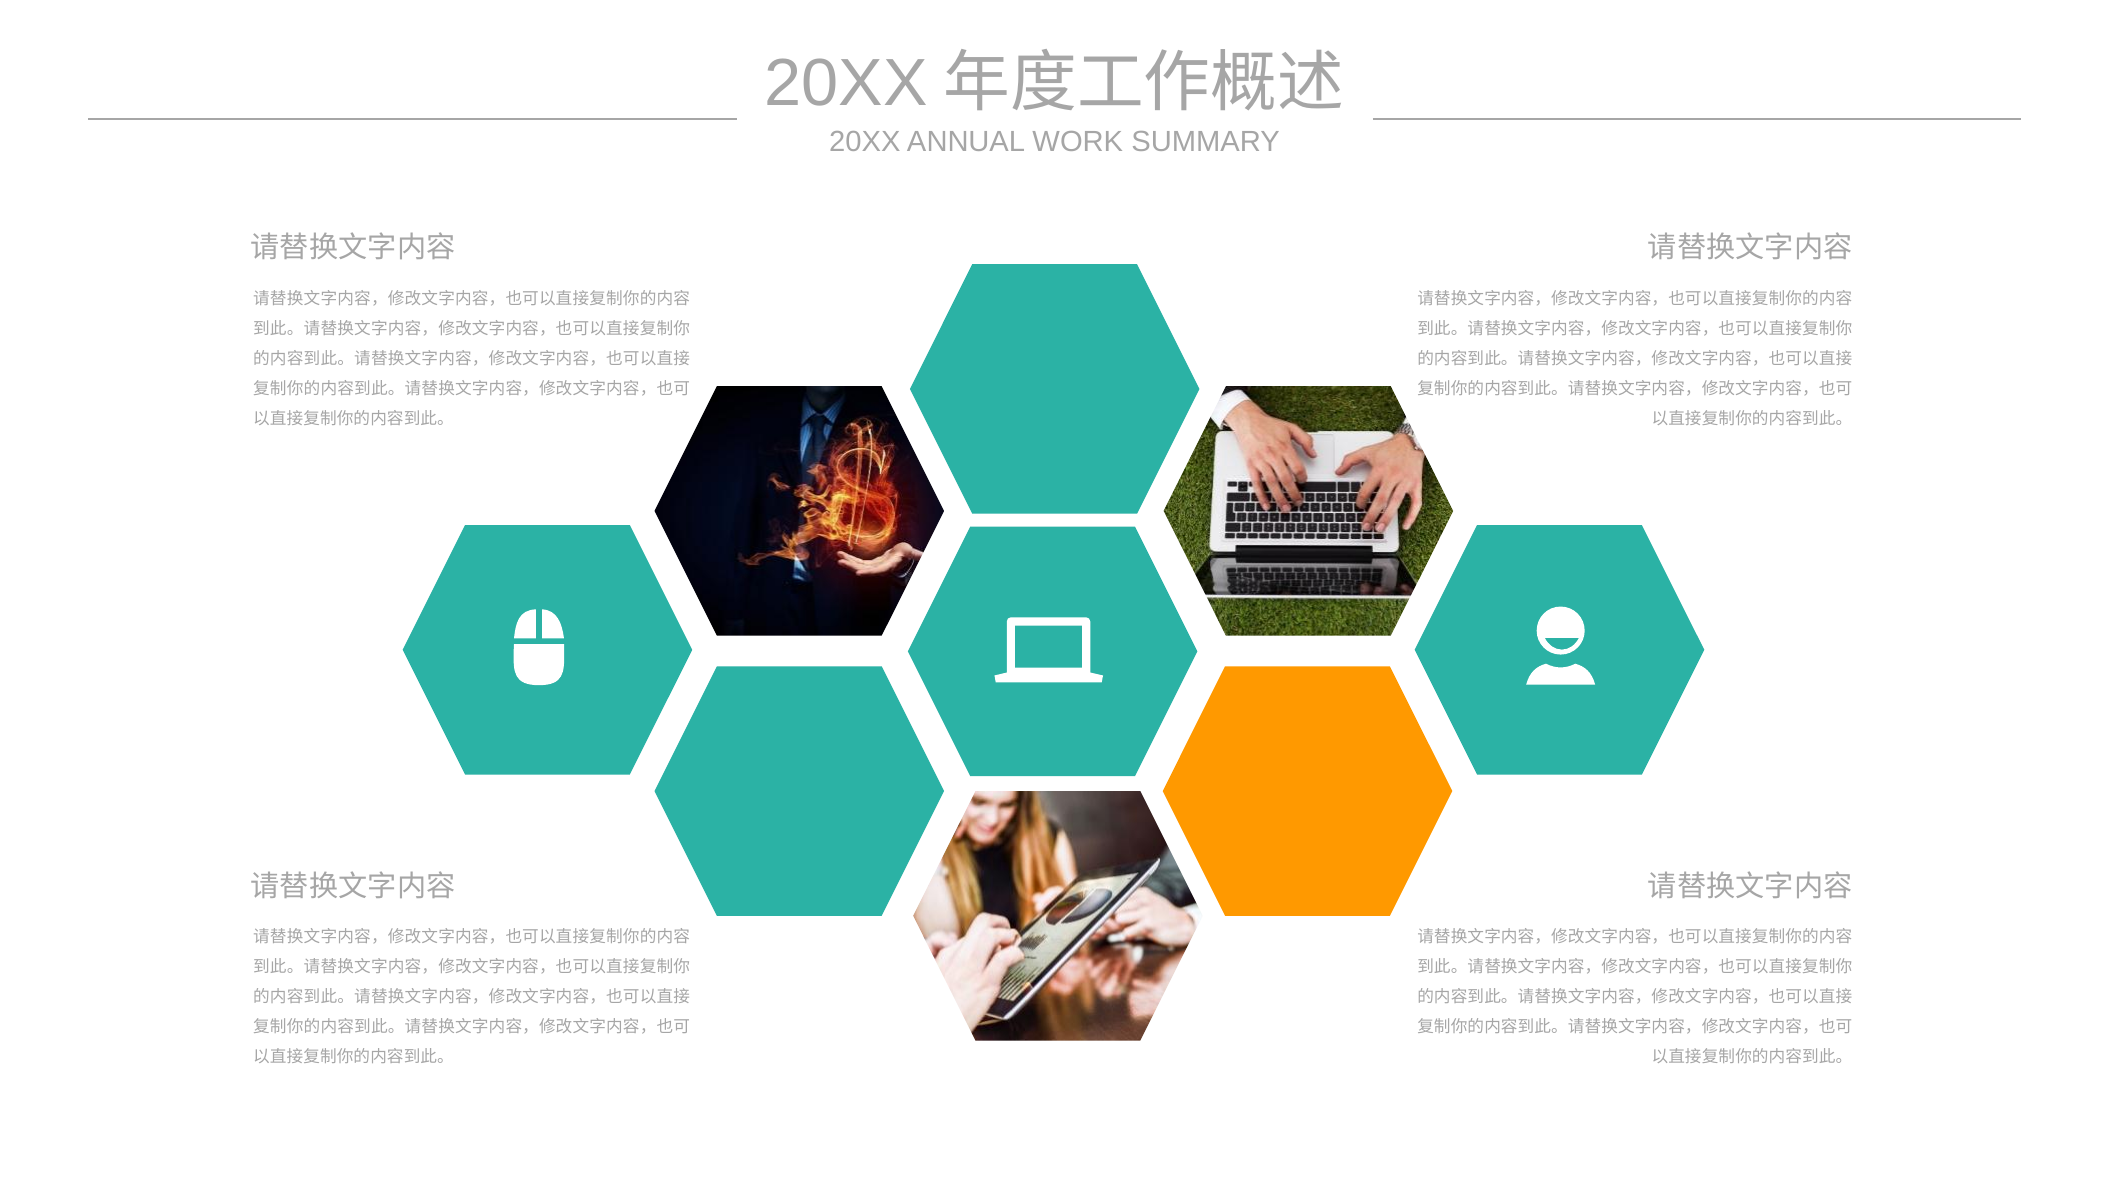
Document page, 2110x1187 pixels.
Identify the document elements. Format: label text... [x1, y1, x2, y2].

text_box 请替换文字内容 [1573, 866, 1853, 902]
text_box [1161, 777, 1454, 917]
text_box 20XX ANNUAL WORK SUMMARY [824, 122, 1285, 158]
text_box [402, 524, 1705, 777]
text_box 20XX年度工作概述 [730, 38, 1379, 119]
text_box 请替换文字内容 [1573, 228, 1853, 264]
text_box [653, 385, 946, 524]
text_box 请替换文字内容 [250, 866, 531, 902]
text_box 请替换文字内容 [250, 228, 531, 264]
text_box [908, 263, 1201, 515]
text_box 请替换文字内容，修改文字内容，也可以直接复制你的内容到此。请替换文字内容，修改文字内容，也可以直接复制你的内容到此。请替换文字内容，修改文字内容，也可以直接复制你的内容到此。请替换文字内容，修改文字内容，也可以直接复制你的内容到此。 [1415, 916, 1853, 1067]
text_box [912, 790, 1204, 1042]
text_box [1162, 385, 1455, 524]
text_box [653, 777, 946, 917]
text_box 请替换文字内容，修改文字内容，也可以直接复制你的内容到此。请替换文字内容，修改文字内容，也可以直接复制你的内容到此。请替换文字内容，修改文字内容，也可以直接复制你的内容到此。请替换文字内容，修改文字内容，也可以直接复制你的内容到此。 [253, 916, 691, 1067]
text_box 请替换文字内容，修改文字内容，也可以直接复制你的内容到此。请替换文字内容，修改文字内容，也可以直接复制你的内容到此。请替换文字内容，修改文字内容，也可以直接复制你的内容到此。请替换文字内容，修改文字内容，也可以直接复制你的内容到此。 [1415, 278, 1853, 428]
text_box 请替换文字内容，修改文字内容，也可以直接复制你的内容到此。请替换文字内容，修改文字内容，也可以直接复制你的内容到此。请替换文字内容，修改文字内容，也可以直接复制你的内容到此。请替换文字内容，修改文字内容，也可以直接复制你的内容到此。 [253, 278, 691, 428]
